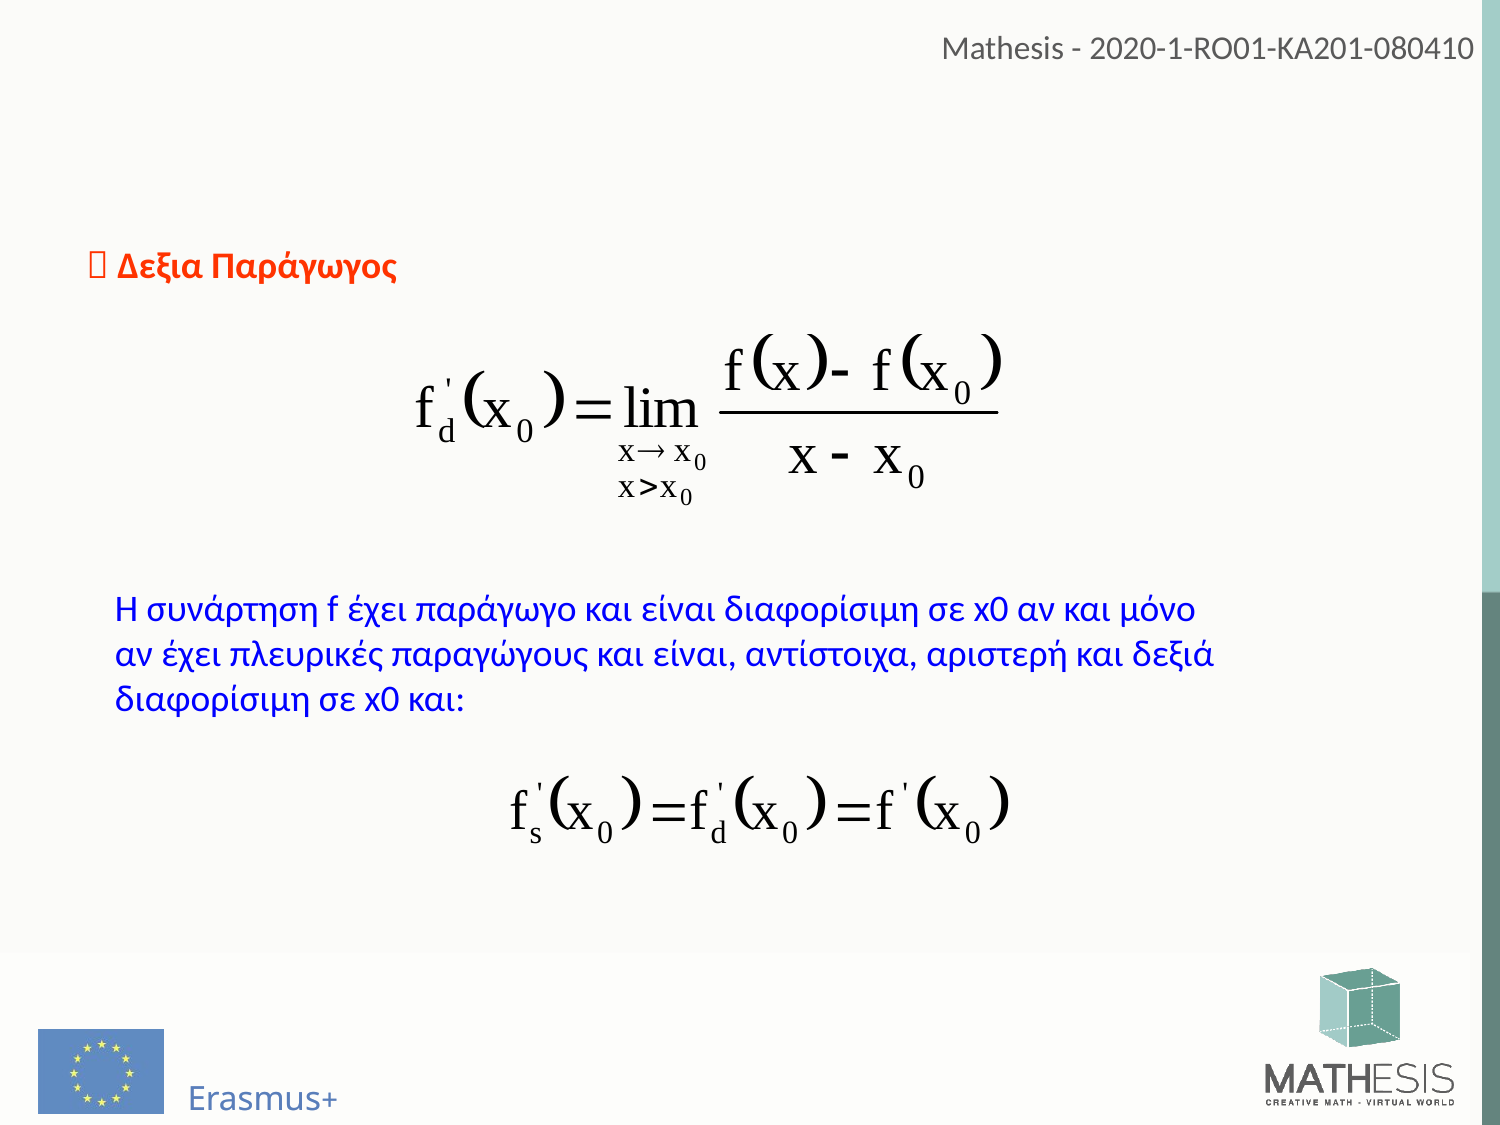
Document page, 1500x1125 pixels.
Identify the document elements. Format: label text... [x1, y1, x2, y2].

text_box  Δεξια Παράγωγος [71, 233, 421, 293]
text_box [406, 334, 1010, 516]
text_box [501, 768, 1010, 863]
text_box Η συνάρτηση f έχει παράγωγο και είναι διαφορίσιμη σε x0 αν και μόνο αν έχει πλευρικές παραγώγους και είναι, αντίστοιχα, αριστερή και δεξιά διαφορίσιμη σε x0 και: [100, 576, 1258, 771]
